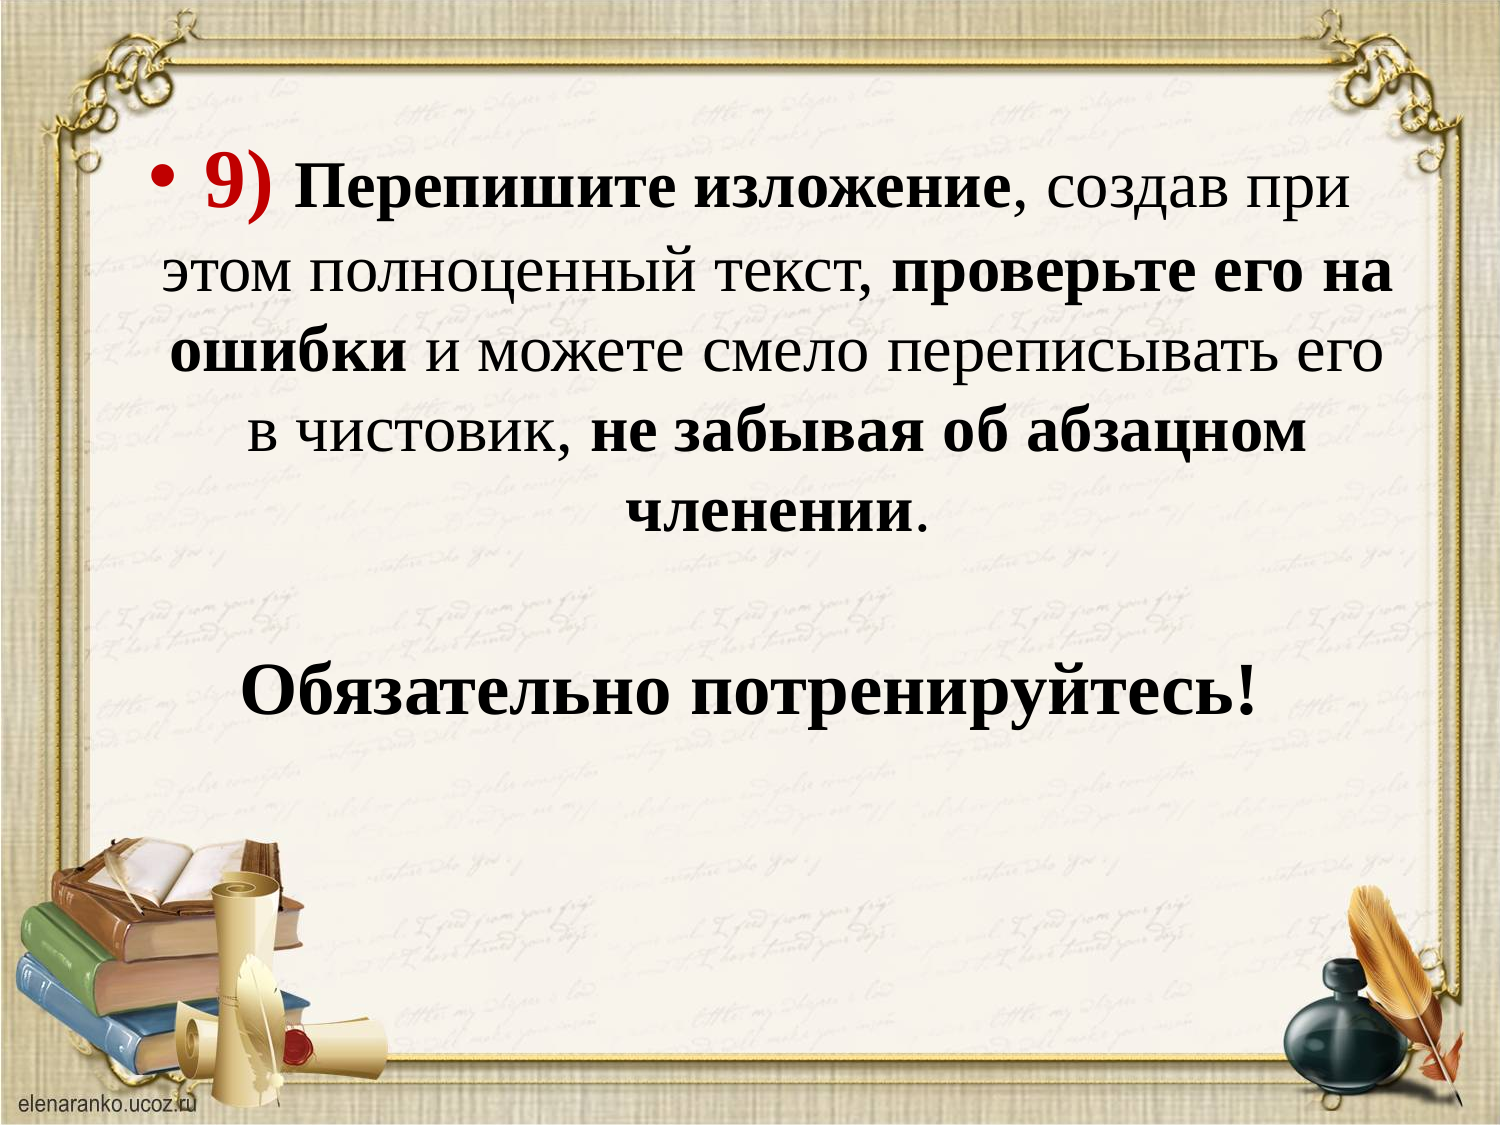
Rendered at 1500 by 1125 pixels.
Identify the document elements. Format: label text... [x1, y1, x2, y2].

picture [0, 0, 1500, 1125]
list 9) Перепишите изложение, создав при этом полноценный текст, проверьте его на ошибки и можете смело переписывать его в чистовик, не забывая об абзацном членении. Обязательно потренируйтесь! [75, 117, 1425, 1005]
